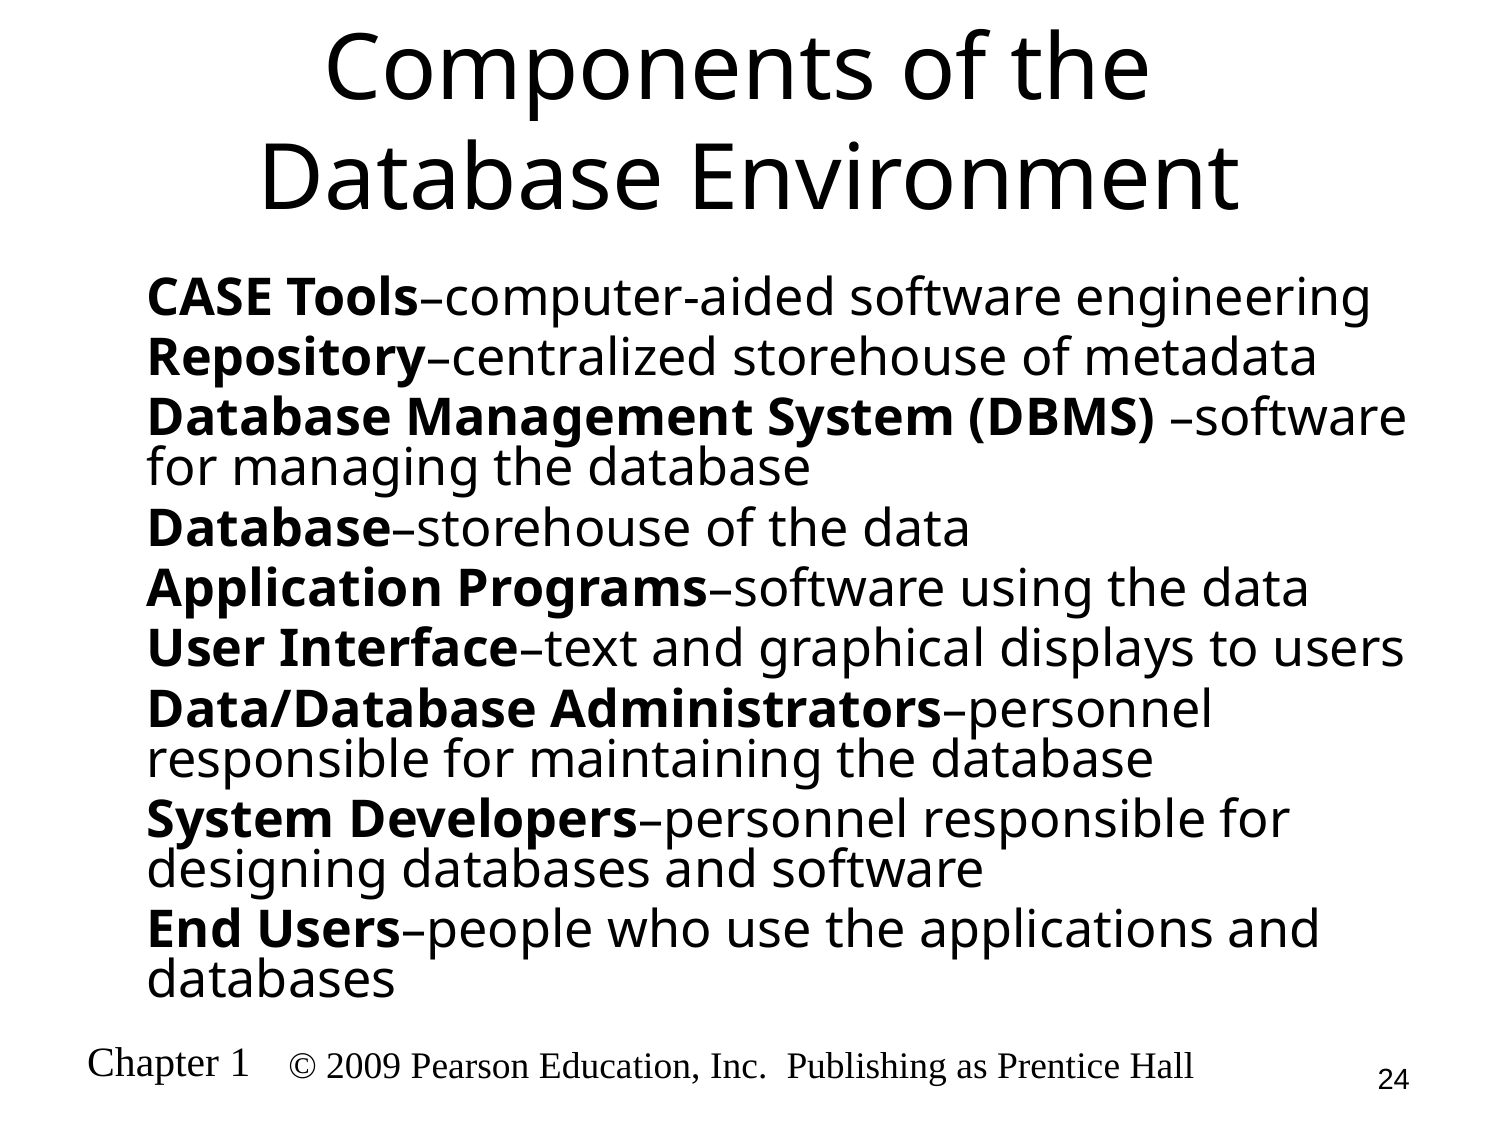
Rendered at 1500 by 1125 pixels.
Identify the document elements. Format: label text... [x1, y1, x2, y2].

slide_number 24 [1074, 1031, 1426, 1103]
title Components of the Database Environment [112, 24, 1388, 211]
list CASE Tools–computer-aided software engineering Repository–centralized storehouse of metadata Database Management System (DBMS) –software for managing the database Database–storehouse of the data Application Programs–software using the data User Interface–text and graphical displays to users Data/Database Administrators–personnel responsible for maintaining the database System Developers–personnel responsible for designing databases and software End Users–people who use the applications and databases [75, 267, 1451, 1031]
